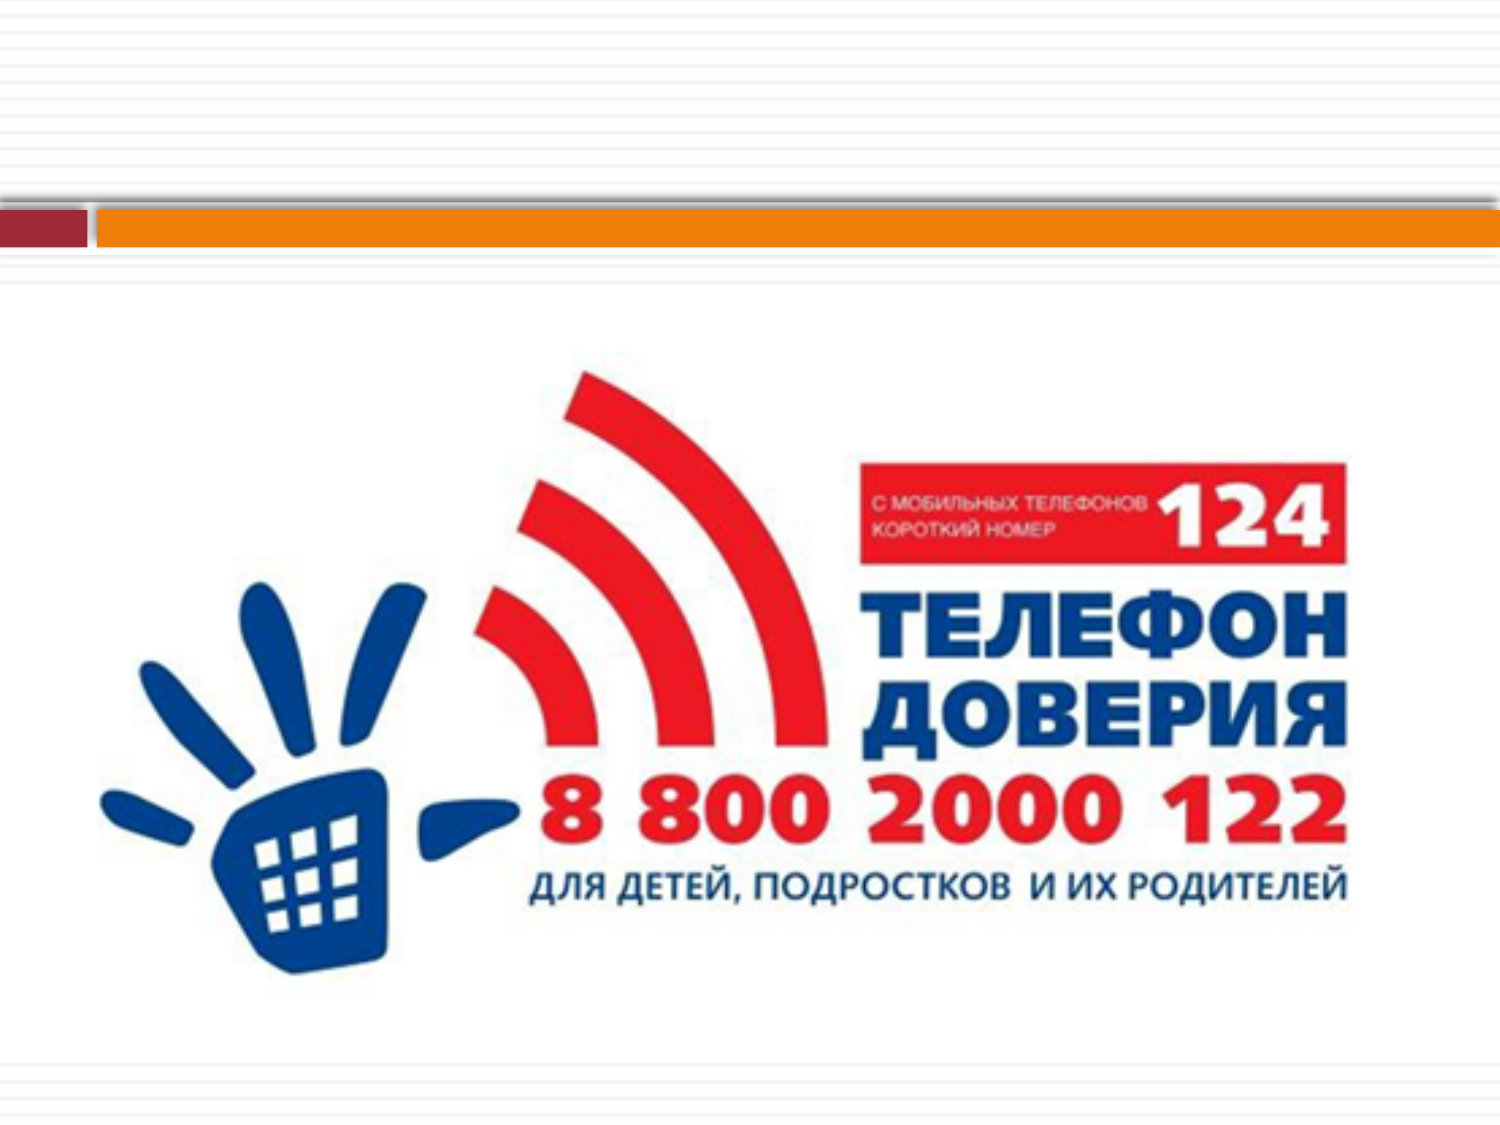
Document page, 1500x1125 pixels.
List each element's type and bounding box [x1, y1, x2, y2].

picture [0, 285, 1500, 1055]
